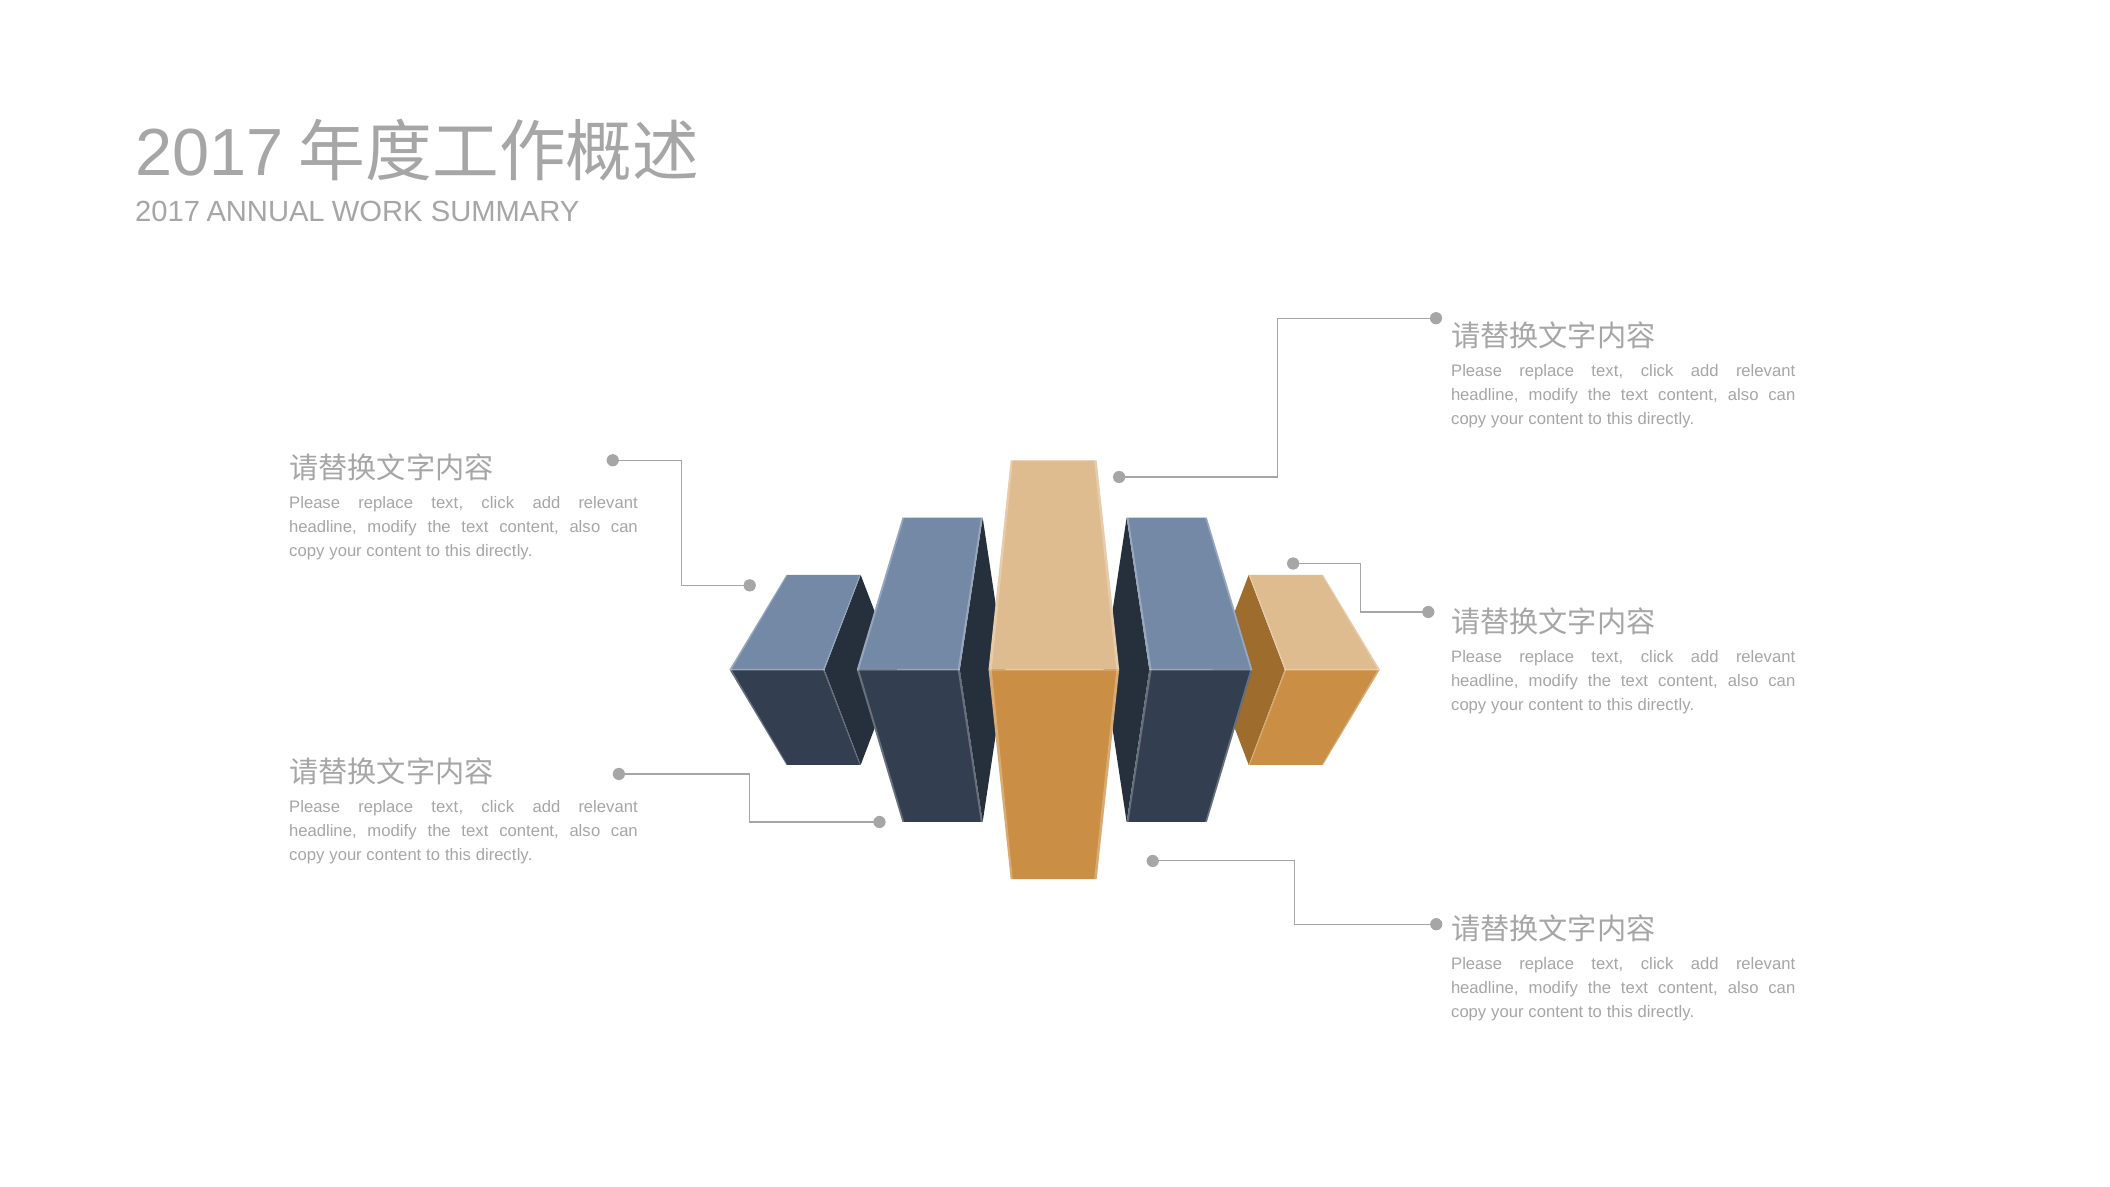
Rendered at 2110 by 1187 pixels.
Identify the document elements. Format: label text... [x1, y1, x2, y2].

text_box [1152, 860, 1437, 923]
text_box Please replace text, click add relevant headline, modify the text content, also can copy your content to this directly. [274, 785, 654, 872]
text_box 2017年度工作概述 [135, 108, 783, 189]
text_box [1293, 563, 1429, 613]
text_box Please replace text, click add relevant headline, modify the text content, also can copy your content to this directly. [1436, 941, 1811, 1029]
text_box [729, 460, 1380, 880]
text_box 请替换文字内容 [274, 434, 523, 492]
text_box Please replace text, click add relevant headline, modify the text content, also can copy your content to this directly. [1437, 348, 1811, 436]
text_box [1119, 318, 1437, 477]
text_box Please replace text, click add relevant headline, modify the text content, also can copy your content to this directly. [274, 480, 612, 567]
text_box 请替换文字内容 [274, 739, 523, 796]
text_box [612, 460, 750, 586]
text_box Please replace text, click add relevant headline, modify the text content, also can copy your content to this directly. [1436, 634, 1811, 722]
text_box 请替换文字内容 [1436, 588, 1682, 646]
text_box 2017 ANNUAL WORK SUMMARY [135, 191, 596, 227]
text_box 请替换文字内容 [1436, 302, 1682, 360]
text_box 请替换文字内容 [1436, 895, 1682, 953]
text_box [618, 774, 880, 823]
